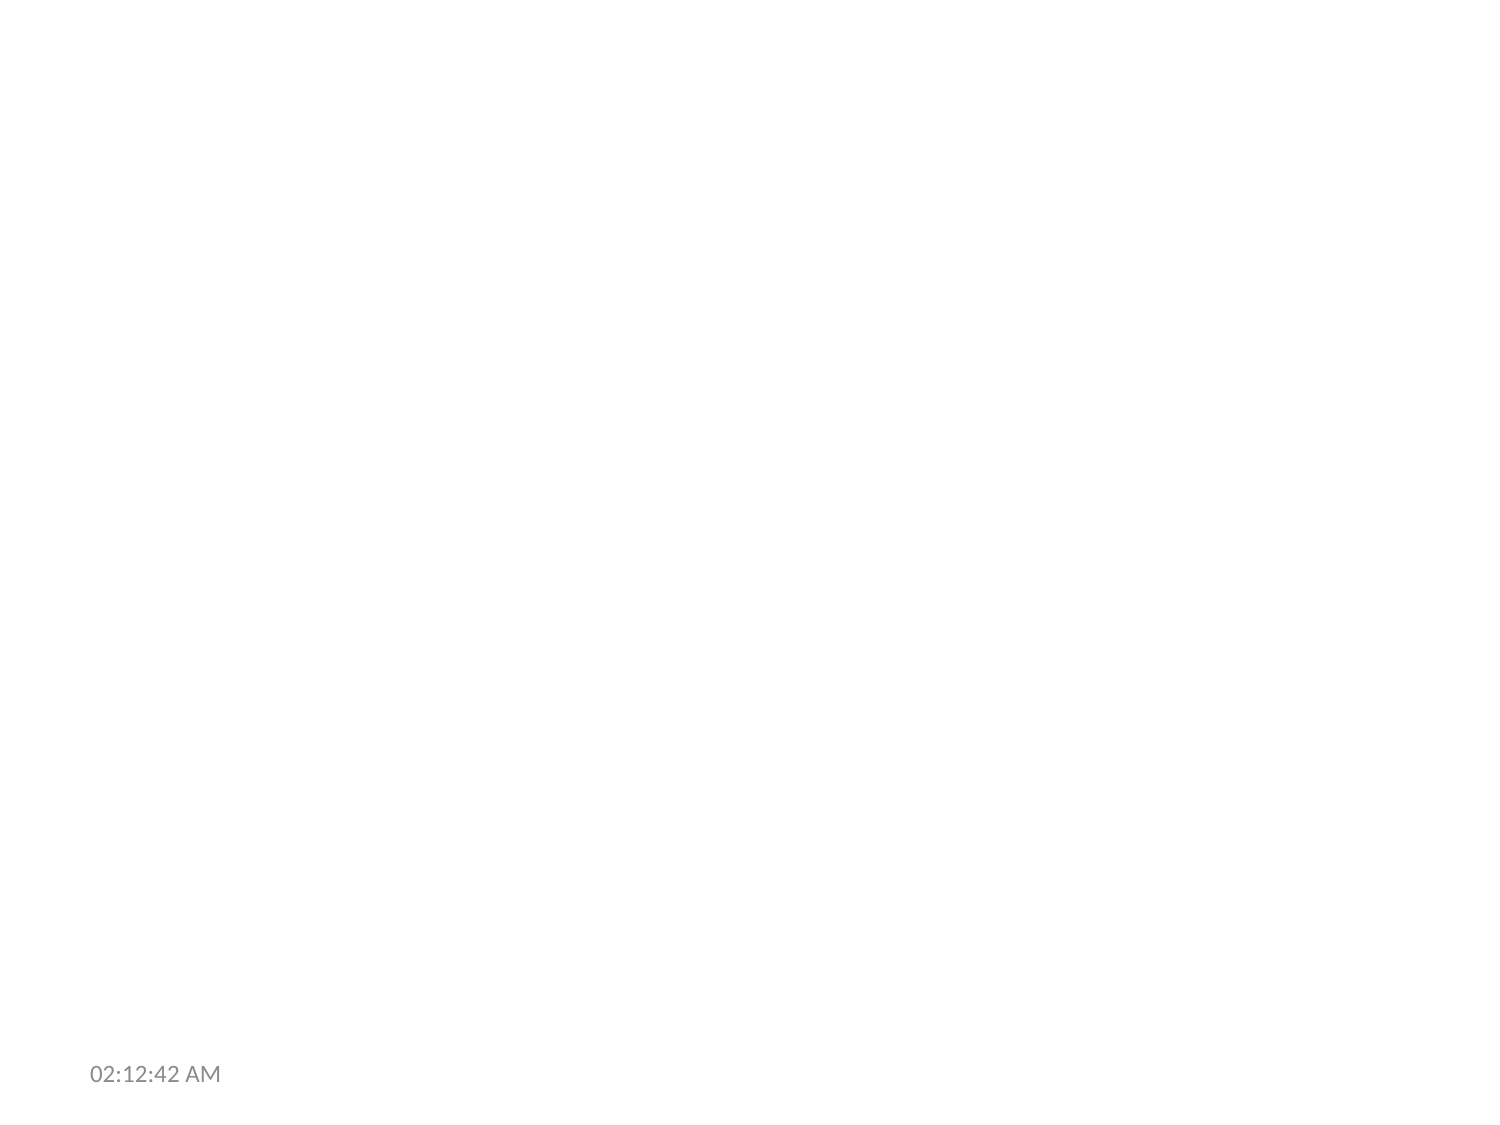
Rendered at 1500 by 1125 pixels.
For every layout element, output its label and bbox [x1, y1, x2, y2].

slide_number [75, 1042, 425, 1103]
